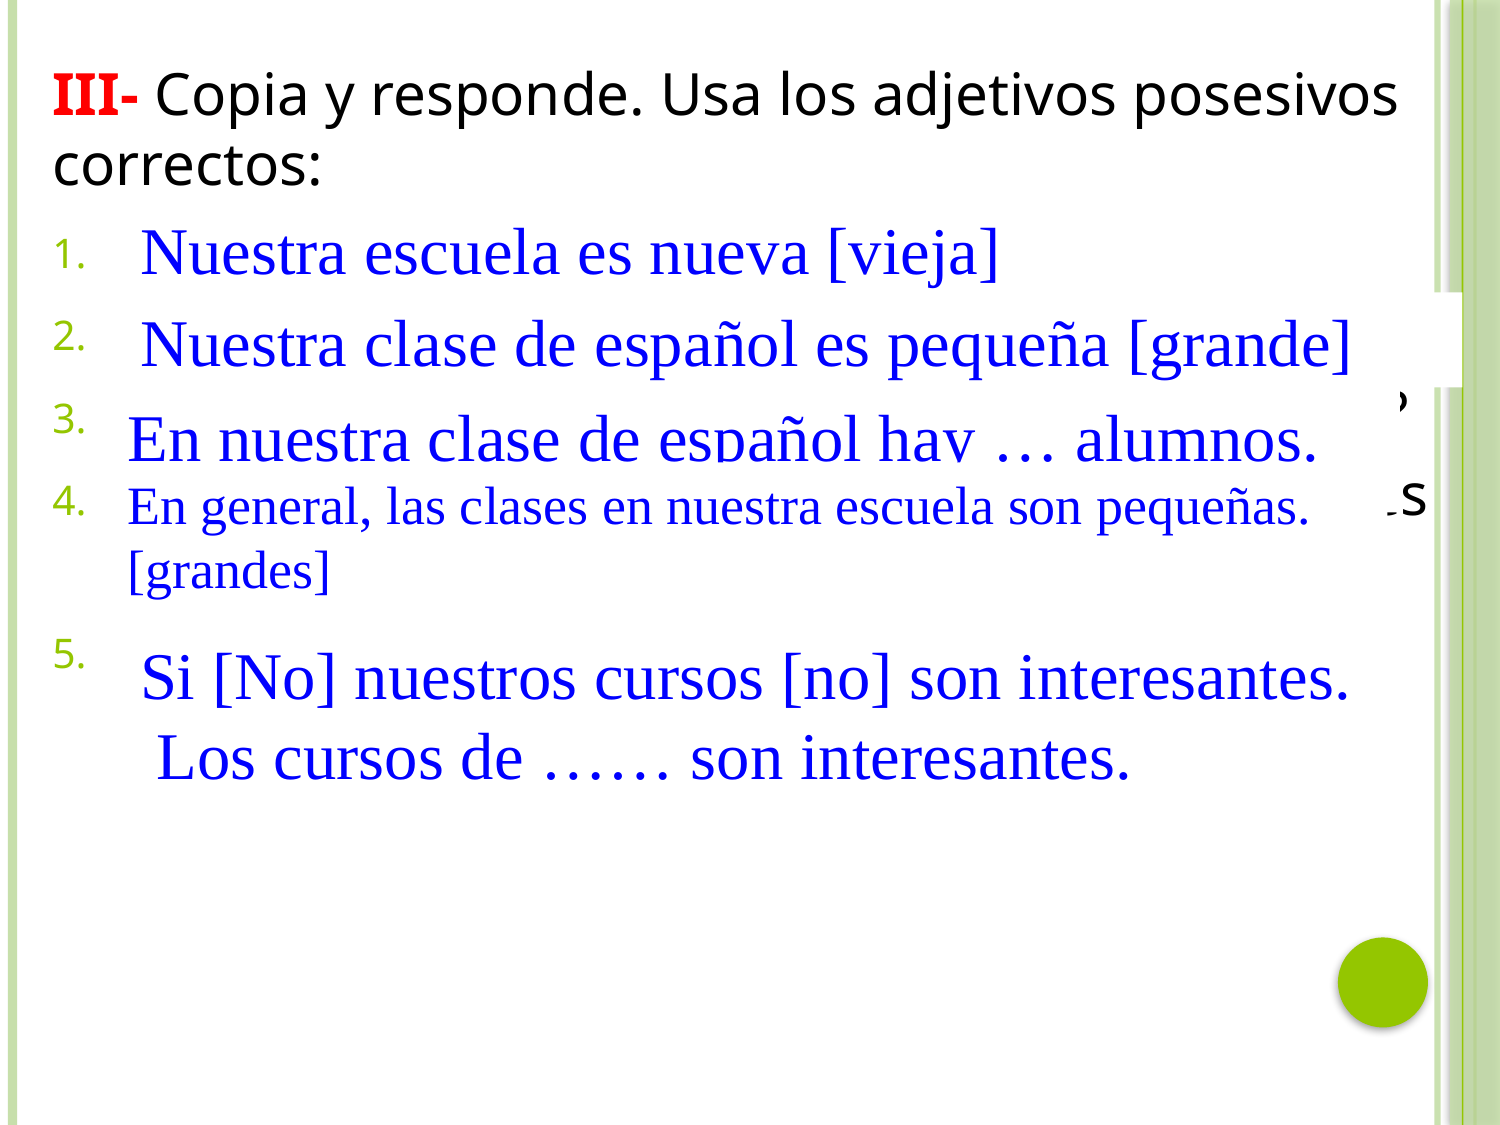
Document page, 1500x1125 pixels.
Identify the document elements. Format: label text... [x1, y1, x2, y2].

text_box Nuestra clase de español es pequeña [grande] [124, 292, 1463, 388]
text_box En nuestra clase de español hay … alumnos. [112, 387, 1400, 513]
text_box En general, las clases en nuestra escuela son pequeñas. [grandes] [112, 462, 1388, 608]
text_box Si [No] nuestros cursos [no] son interesantes. Los cursos de …… son interesantes. [124, 612, 1400, 813]
list III- Copia y responde. Usa los adjetivos posesivos correctos: ¿Es nueva o vieja la escuela de ustedes? Su clase de español, ¿es grande o pequeña? ¿Cuántos alumnos hay en su clase de español? En general, ¿son grandes o pequeñas las clases en su escuela? ¿Son interesantes sus cursos? ¿Cuáles son interesantes? [37, 50, 1475, 1088]
text_box Nuestra escuela es nueva [vieja] [124, 199, 1400, 292]
